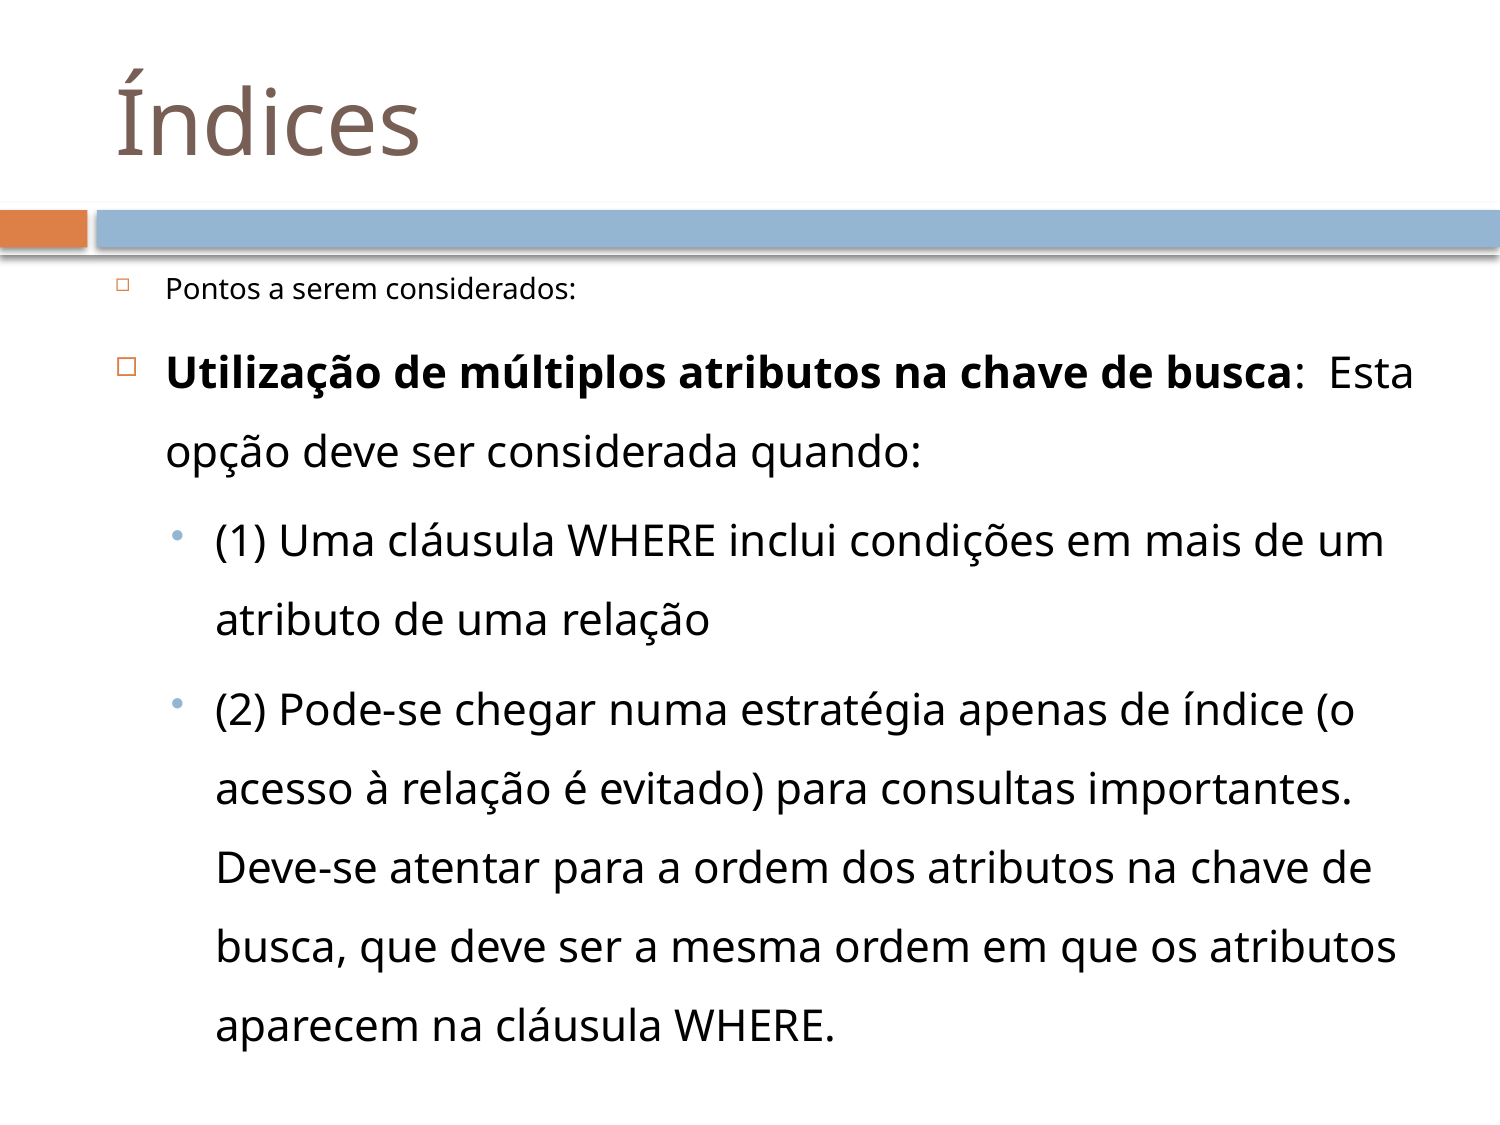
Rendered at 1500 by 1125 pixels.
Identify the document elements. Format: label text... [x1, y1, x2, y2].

list Pontos a serem considerados: Utilização de múltiplos atributos na chave de busca: Esta opção deve ser considerada quando: (1) Uma cláusula WHERE inclui condições em mais de um atributo de uma relação (2) Pode-se chegar numa estratégia apenas de índice (o acesso à relação é evitado) para consultas importantes. Deve-se atentar para a ordem dos atributos na chave de busca, que deve ser a mesma ordem em que os atributos aparecem na cláusula WHERE. [100, 262, 1438, 1063]
title Índices [100, 37, 1438, 200]
